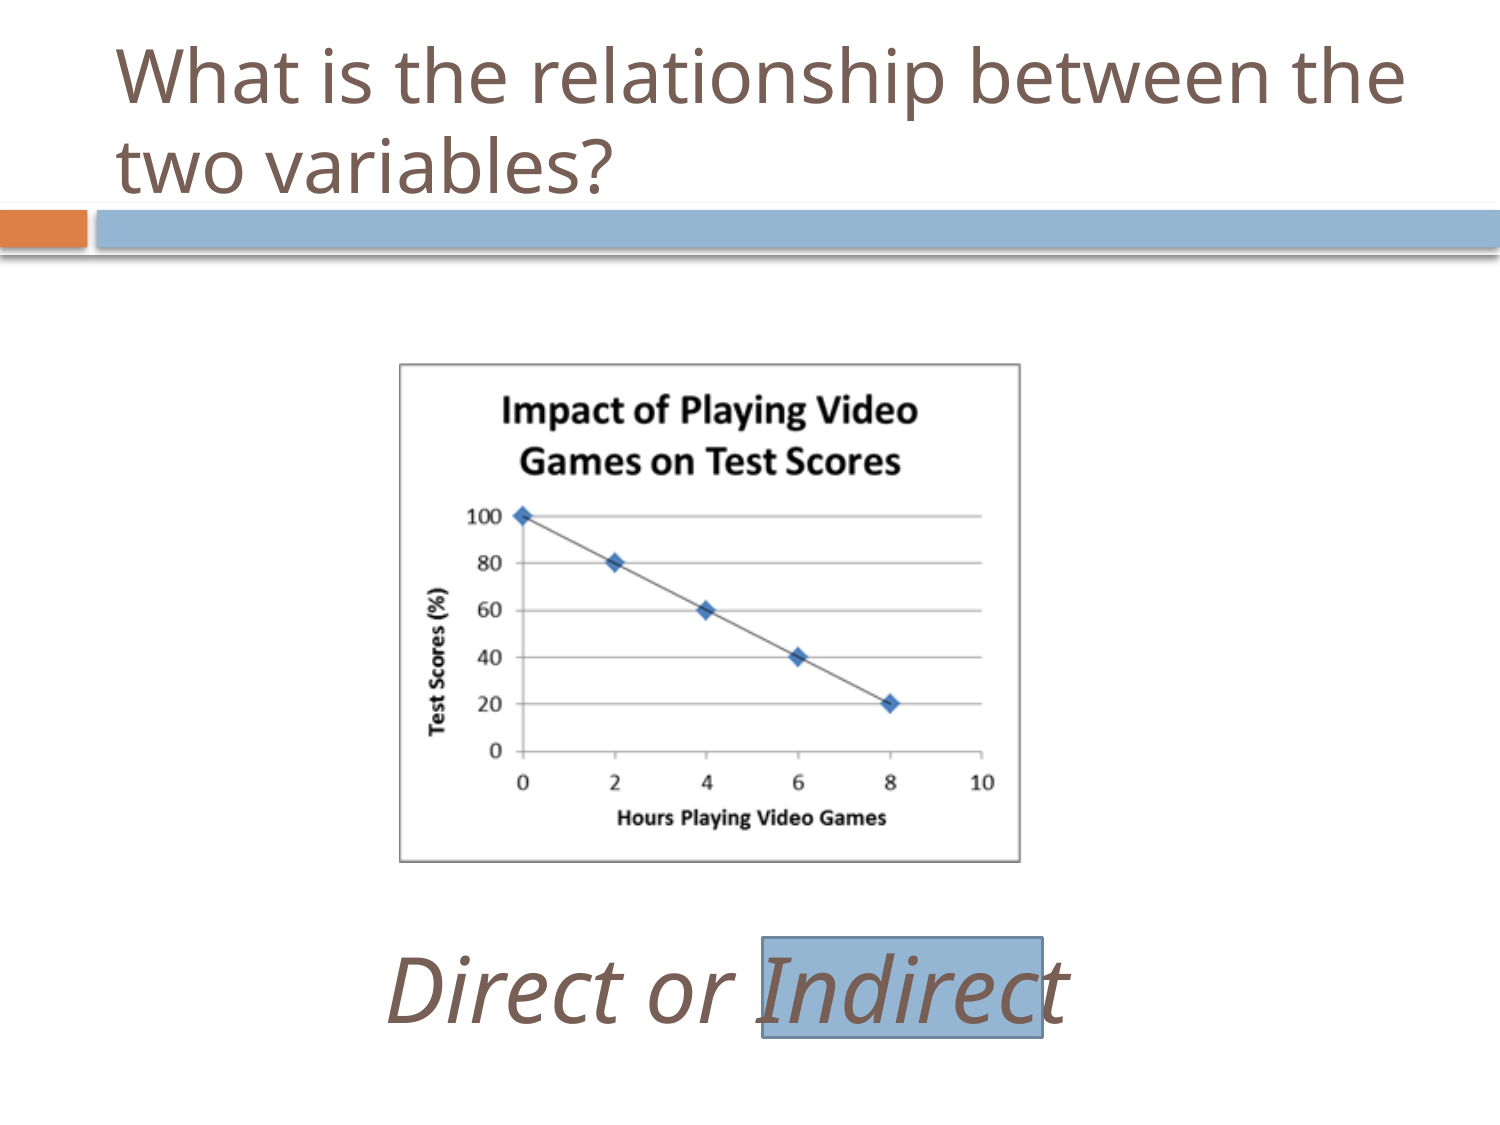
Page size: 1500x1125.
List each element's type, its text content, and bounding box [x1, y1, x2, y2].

text_box Direct or Indirect [369, 924, 1085, 1050]
title What is the relationship between the two variables? [100, 37, 1438, 200]
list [399, 362, 1023, 863]
